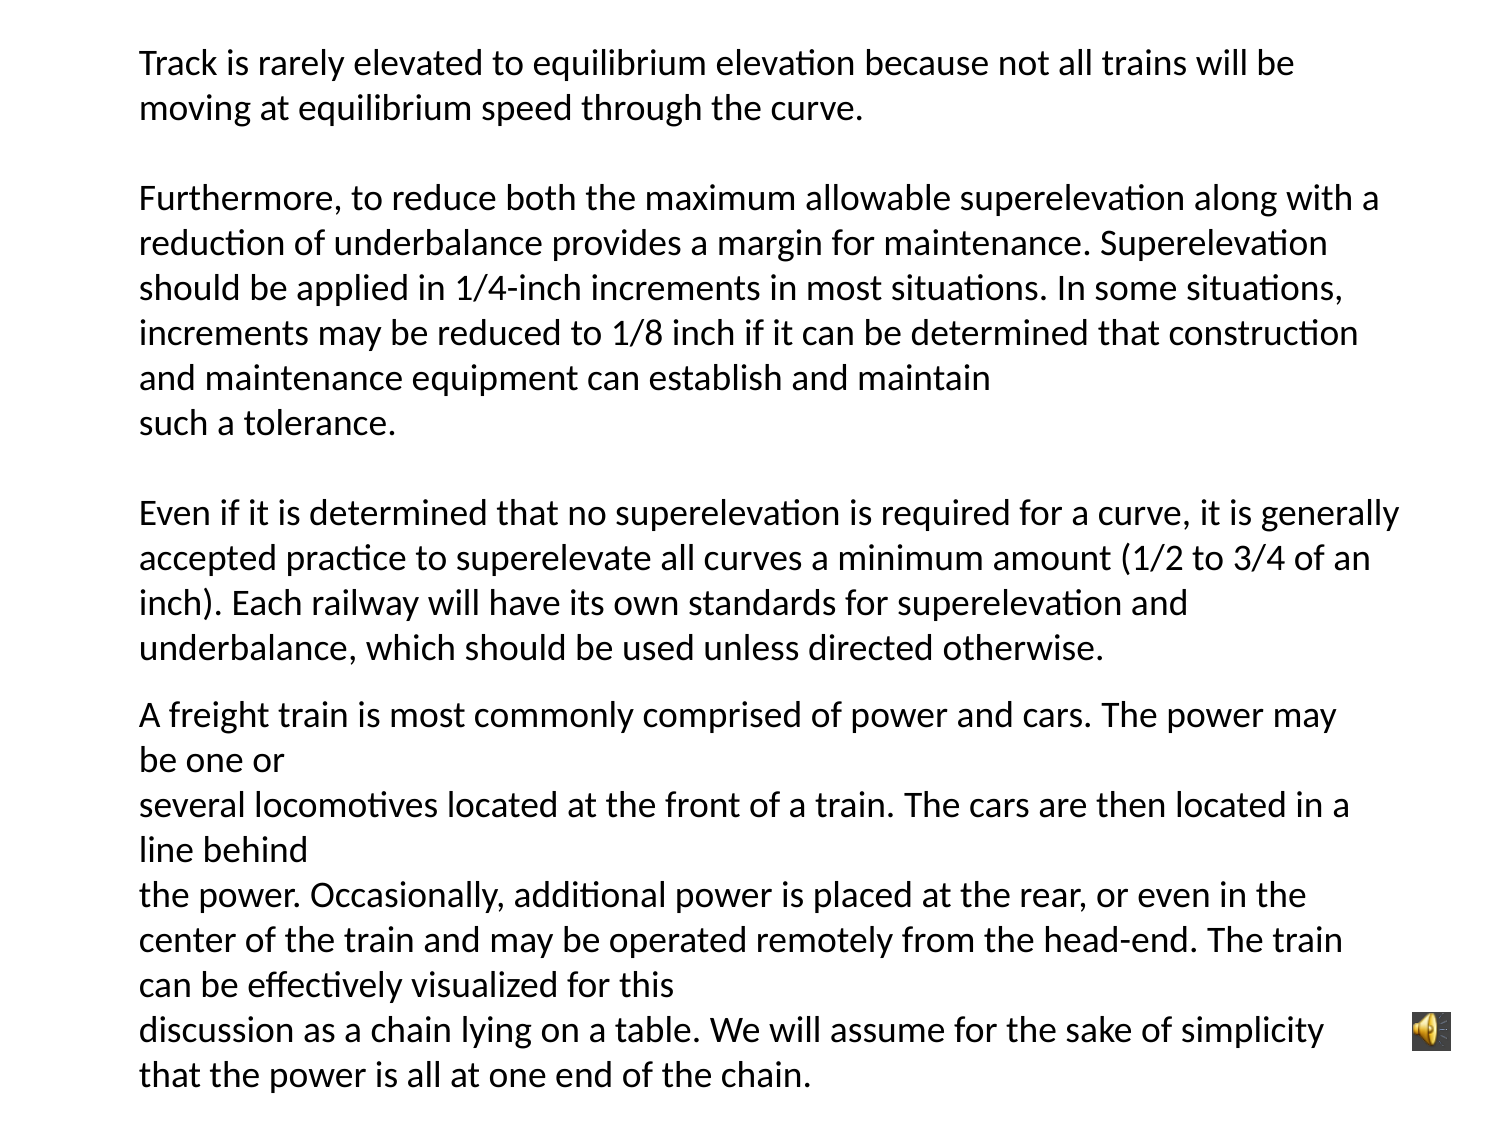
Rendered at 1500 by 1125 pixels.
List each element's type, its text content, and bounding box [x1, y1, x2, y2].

text_box A freight train is most commonly comprised of power and cars. The power may be one or several locomotives located at the front of a train. The cars are then located in a line behind the power. Occasionally, additional power is placed at the rear, or even in the center of the train and may be operated remotely from the head-end. The train can be effectively visualized for this discussion as a chain lying on a table. We will assume for the sake of simplicity that the power is all at one end of the chain. [123, 682, 1400, 1102]
picture [1411, 1011, 1452, 1052]
text_box Track is rarely elevated to equilibrium elevation because not all trains will be moving at equilibrium speed through the curve. Furthermore, to reduce both the maximum allowable superelevation along with a reduction of underbalance provides a margin for maintenance. Superelevation should be applied in 1/4-inch increments in most situations. In some situations, increments may be reduced to 1/8 inch if it can be determined that construction and maintenance equipment can establish and maintain such a tolerance. Even if it is determined that no superelevation is required for a curve, it is generally accepted practice to superelevate all curves a minimum amount (1/2 to 3/4 of an inch). Each railway will have its own standards for superelevation and underbalance, which should be used unless directed otherwise. [123, 30, 1424, 676]
